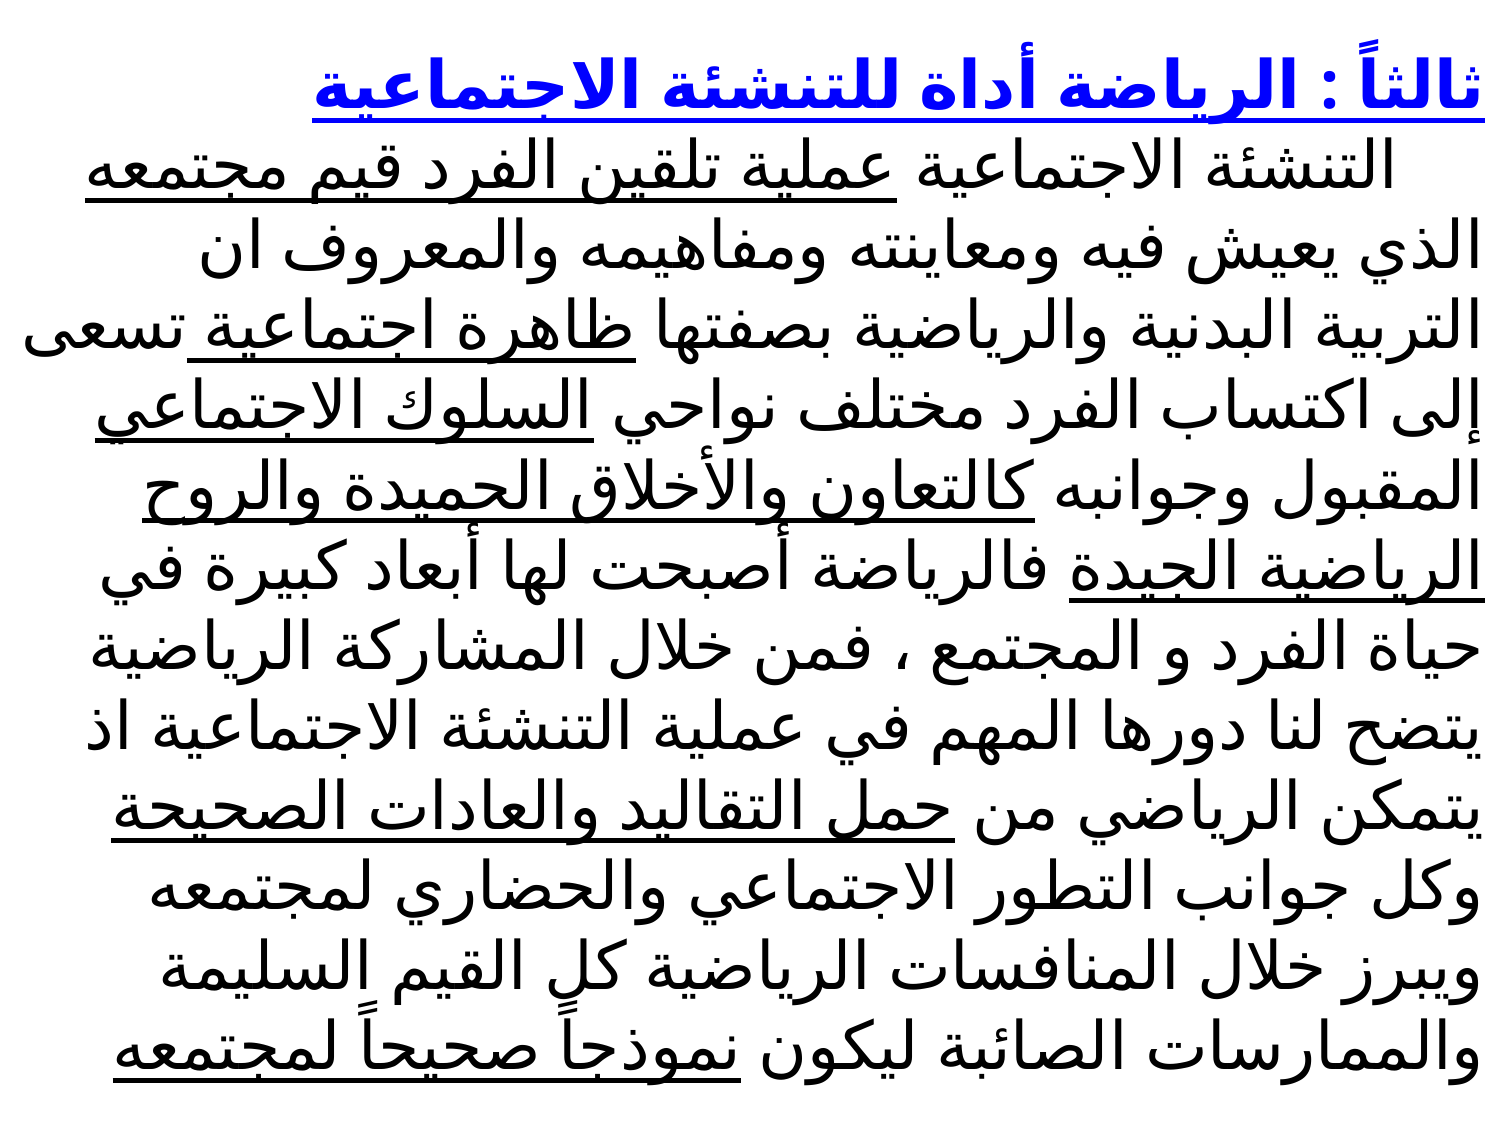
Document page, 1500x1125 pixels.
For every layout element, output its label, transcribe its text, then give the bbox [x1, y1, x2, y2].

title ثالثاً : الرياضة أداة للتنشئة الاجتماعية التنشئة الاجتماعية عملية تلقين الفرد قيم مجتمعه الذي يعيش فيه ومعاينته ومفاهيمه والمعروف ان التربية البدنية والرياضية بصفتها ظاهرة اجتماعية تسعى إلى اكتساب الفرد مختلف نواحي السلوك الاجتماعي المقبول وجوانبه كالتعاون والأخلاق الحميدة والروح الرياضية الجيدة فالرياضة أصبحت لها أبعاد كبيرة في حياة الفرد و المجتمع ، فمن خلال المشاركة الرياضية يتضح لنا دورها المهم في عملية التنشئة الاجتماعية اذ يتمكن الرياضي من حمل التقاليد والعادات الصحيحة وكل جوانب التطور الاجتماعي والحضاري لمجتمعه ويبرز خلال المنافسات الرياضية كل القيم السليمة والممارسات الصائبة ليكون نموذجاً صحيحاً لمجتمعه [0, 0, 1500, 1125]
